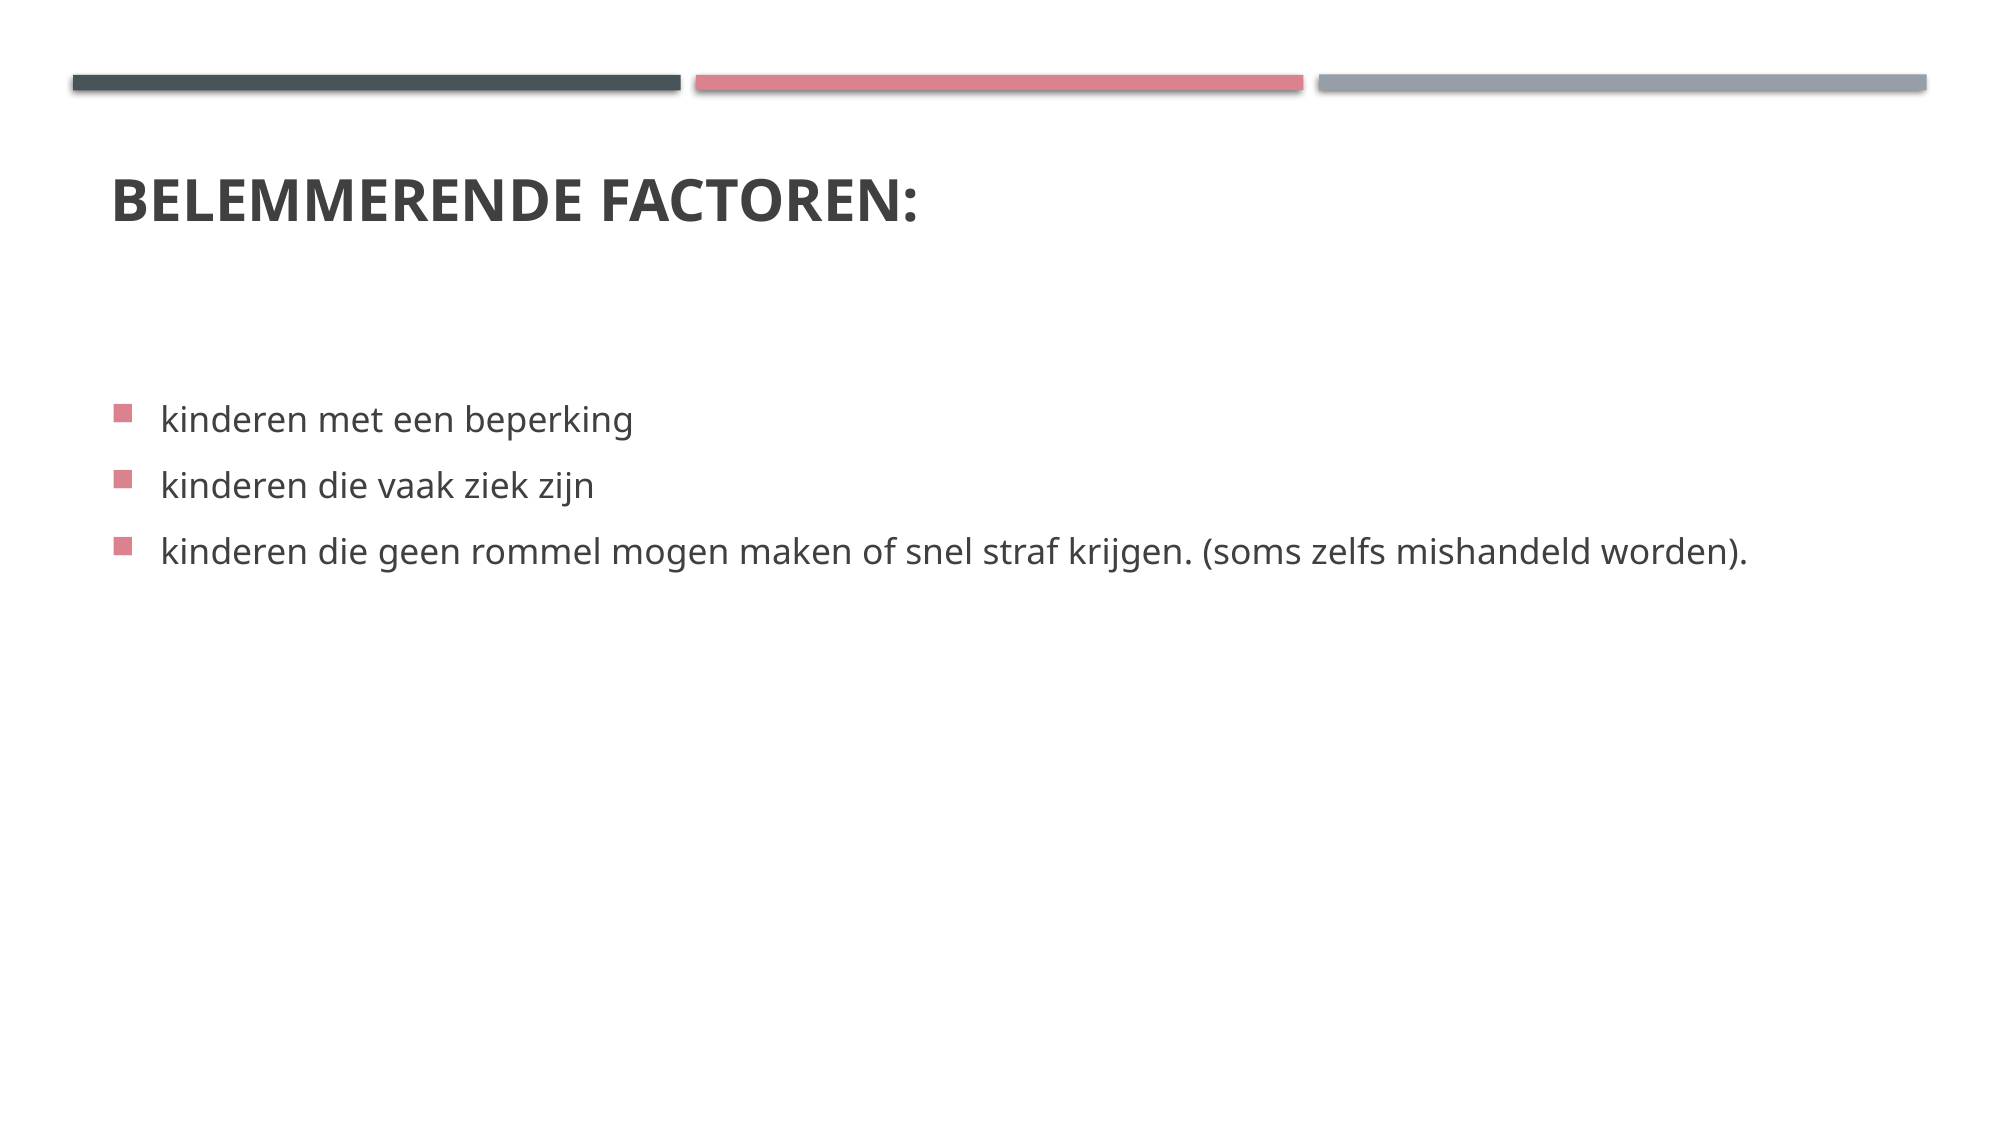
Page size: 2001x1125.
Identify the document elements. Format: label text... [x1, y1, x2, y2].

title Belemmerende factoren: [95, 115, 1905, 311]
list kinderen met een beperking kinderen die vaak ziek zijn kinderen die geen rommel mogen maken of snel straf krijgen. (soms zelfs mishandeld worden). [95, 383, 1905, 647]
